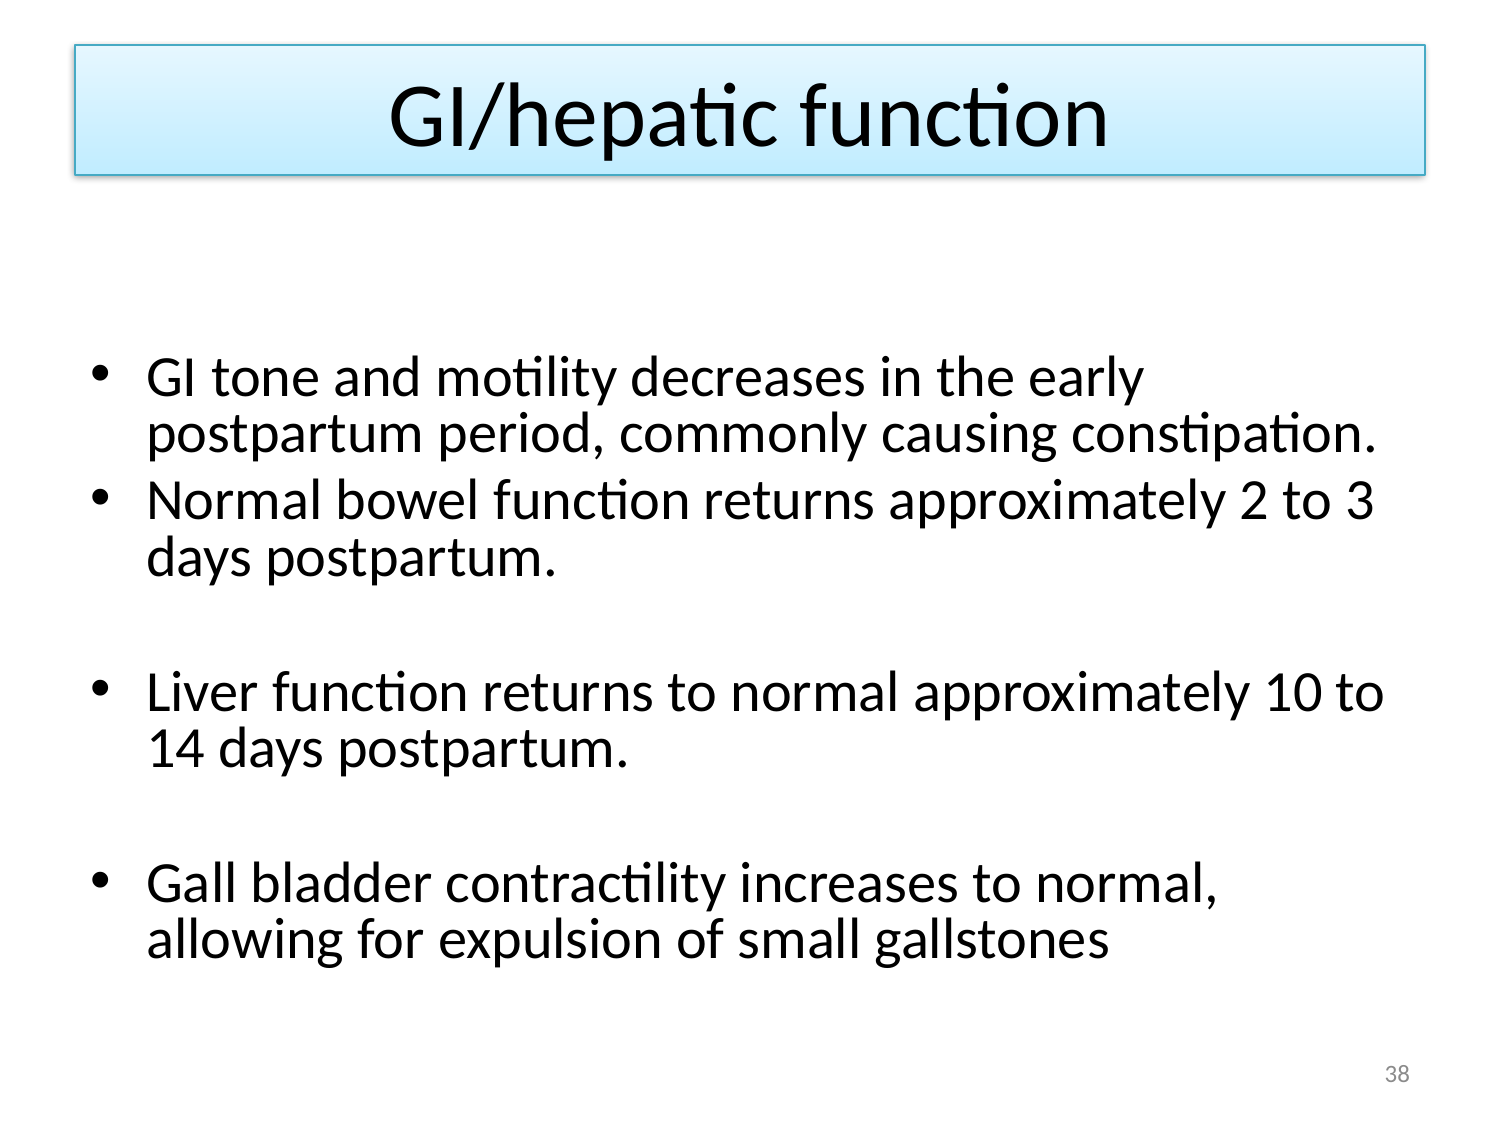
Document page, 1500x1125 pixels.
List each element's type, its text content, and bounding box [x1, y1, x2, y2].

slide_number 38 [1074, 1042, 1425, 1103]
title GI/hepatic function [74, 44, 1426, 176]
list GI tone and motility decreases in the early postpartum period, commonly causing constipation. Normal bowel function returns approximately 2 to 3 days postpartum. Liver function returns to normal approximately 10 to 14 days postpartum. Gall bladder contractility increases to normal, allowing for expulsion of small gallstones [75, 262, 1425, 1005]
